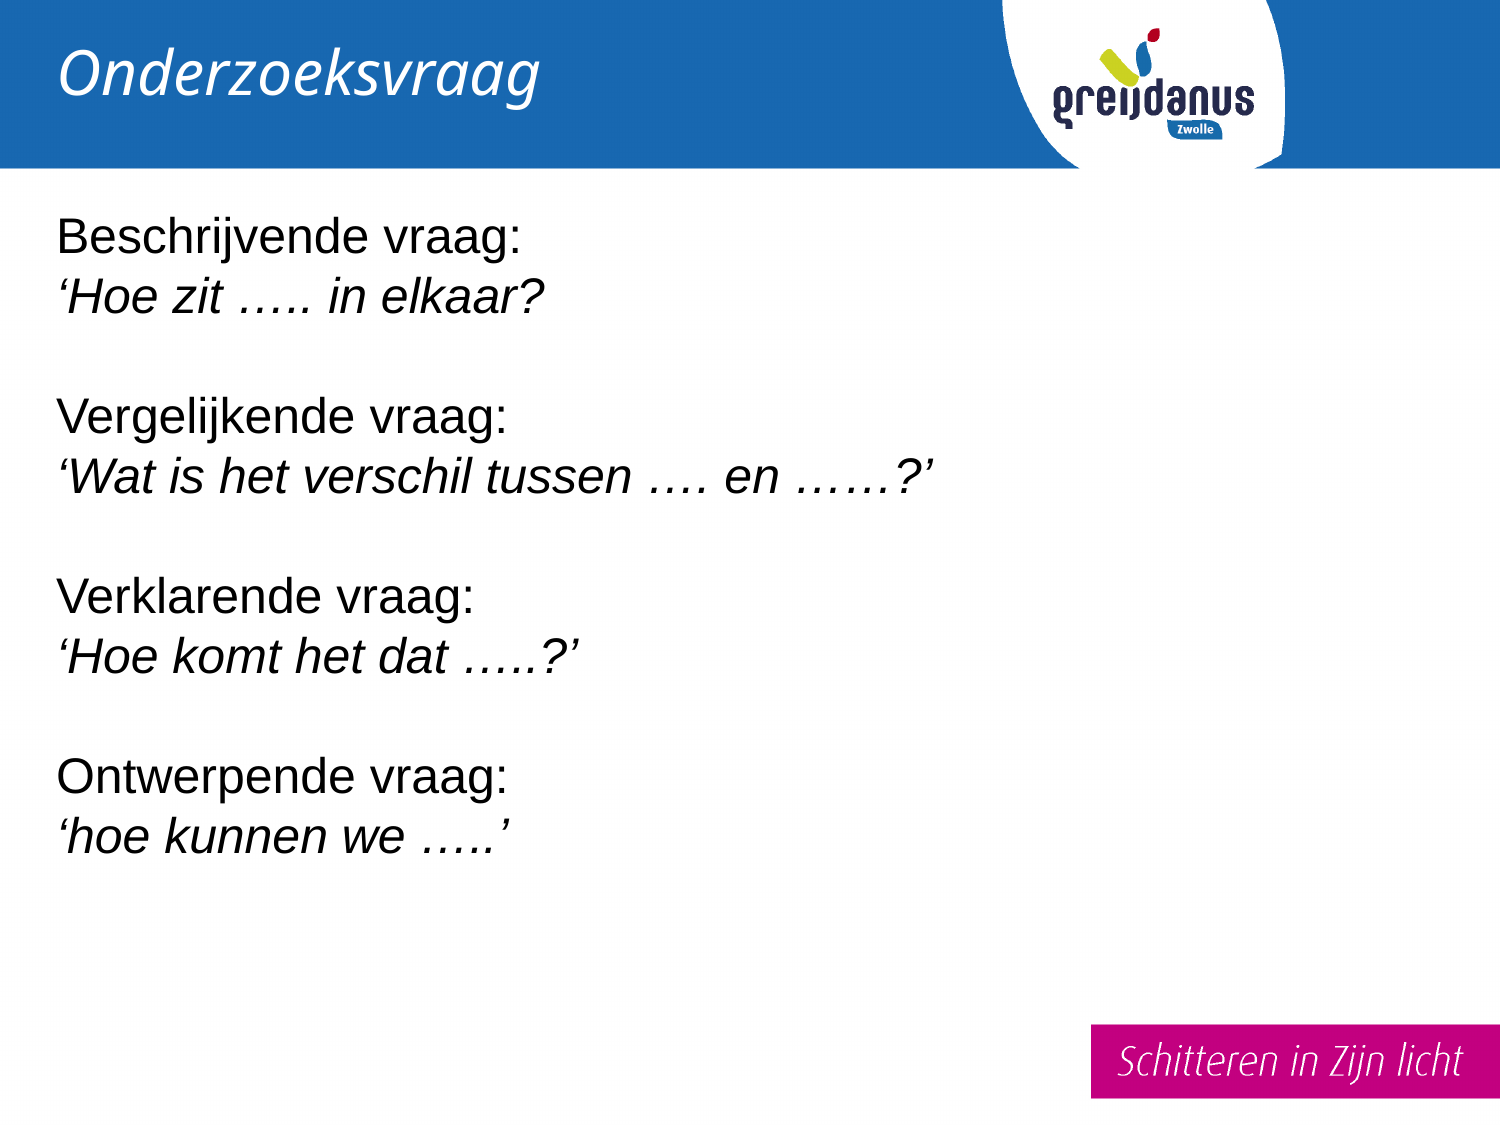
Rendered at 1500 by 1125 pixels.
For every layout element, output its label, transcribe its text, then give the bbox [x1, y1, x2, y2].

subtitle Beschrijvende vraag: ‘Hoe zit ….. in elkaar? Vergelijkende vraag: ‘Wat is het verschil tussen …. en ……?’ Verklarende vraag: ‘Hoe komt het dat …..?’ Ontwerpende vraag: ‘hoe kunnen we …..’ [41, 196, 1388, 1000]
picture [0, 0, 1500, 1125]
title Onderzoeksvraag [41, 25, 975, 138]
